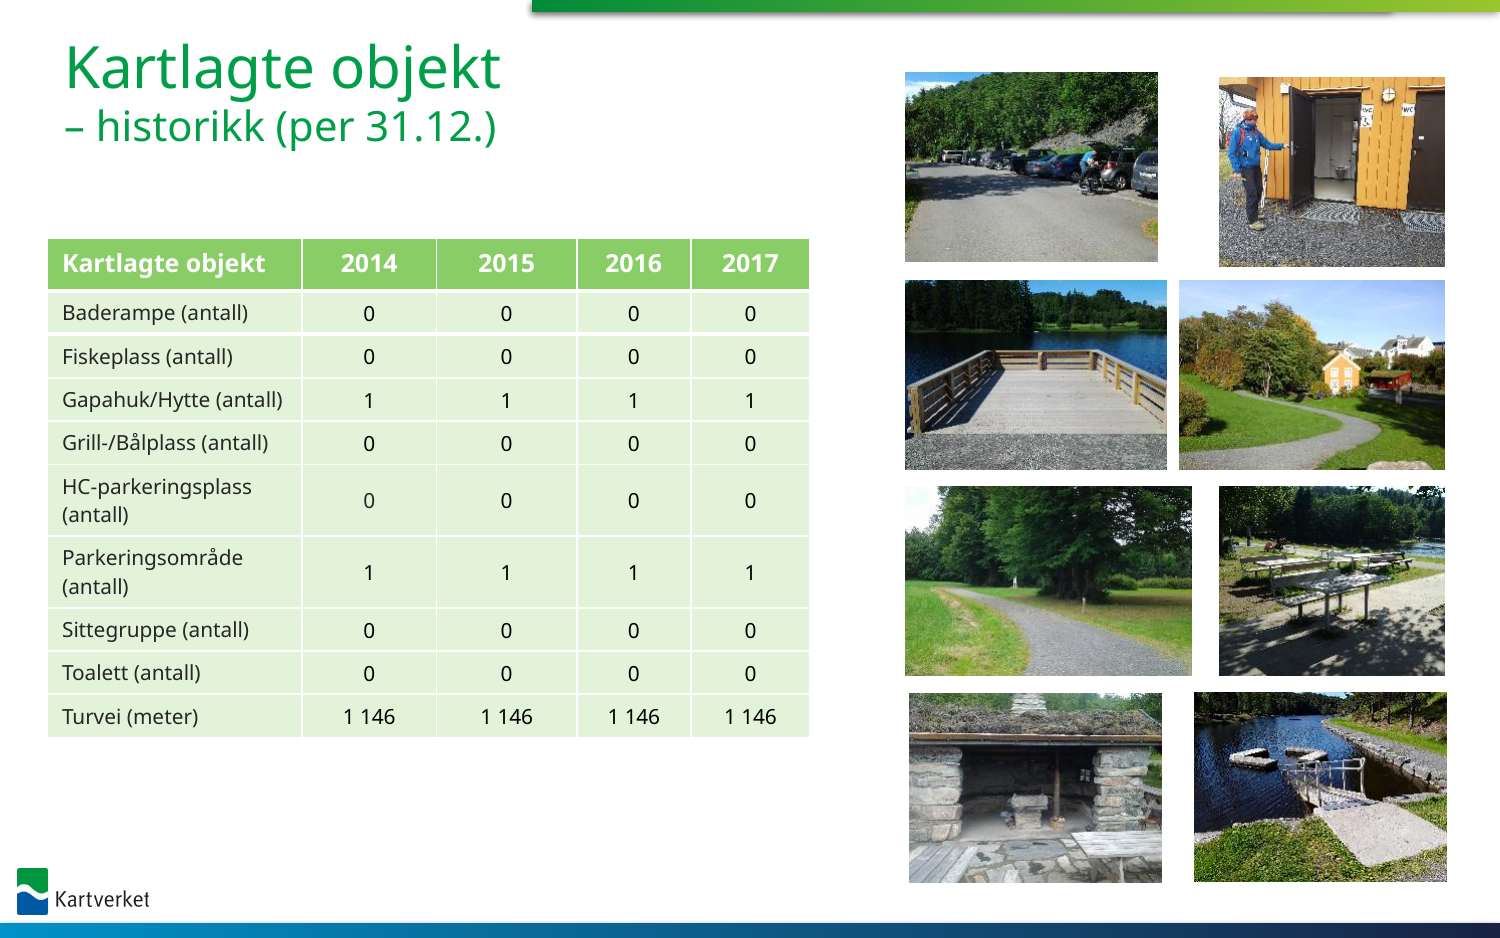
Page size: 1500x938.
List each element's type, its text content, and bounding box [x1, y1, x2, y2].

table_header 2017 [692, 239, 809, 289]
table_cell 0 [692, 293, 809, 332]
table_cell 0 [578, 293, 690, 332]
table_cell Grill-/Bålplass (antall) [48, 422, 301, 464]
table_cell 0 [303, 336, 436, 377]
picture [1194, 692, 1448, 882]
picture [905, 72, 1158, 262]
table_cell Turvei (meter) [48, 695, 301, 737]
table_header 2016 [578, 239, 690, 289]
picture [1179, 280, 1445, 470]
table_cell 0 [692, 422, 809, 464]
picture [905, 280, 1167, 470]
table_cell 0 [303, 652, 436, 693]
table_cell 1 146 [303, 695, 436, 737]
text_box Kartlagte objekt – historikk (per 31.12.) [49, 14, 1431, 158]
picture [909, 693, 1163, 884]
table_header Kartlagte objekt [48, 239, 301, 289]
table_cell Sittegruppe (antall) [48, 609, 301, 650]
table_cell 0 [303, 609, 436, 650]
table_cell 1 [303, 537, 436, 607]
table_cell 0 [437, 293, 576, 332]
picture [1219, 77, 1445, 267]
table_cell 0 [578, 336, 690, 377]
table_header 2014 [303, 239, 436, 289]
table_cell 0 [437, 336, 576, 377]
picture [905, 486, 1193, 676]
table_cell 1 146 [437, 695, 576, 737]
picture [1219, 486, 1445, 676]
table_header 2015 [437, 239, 576, 289]
table_cell 0 [692, 465, 809, 535]
table_cell 1 [578, 537, 690, 607]
table_cell Toalett (antall) [48, 652, 301, 693]
table_cell 0 [578, 609, 690, 650]
table_cell Parkeringsområde (antall) [48, 537, 301, 607]
table_cell 1 [437, 537, 576, 607]
table_cell 0 [303, 422, 436, 464]
table_cell Baderampe (antall) [48, 293, 301, 332]
table_cell 0 [692, 652, 809, 693]
table_cell 1 146 [578, 695, 690, 737]
table_cell HC-parkeringsplass (antall) [48, 465, 301, 535]
table_cell 0 [692, 609, 809, 650]
table_cell 0 [692, 336, 809, 377]
table_cell 1 [303, 379, 436, 420]
table_cell 0 [303, 293, 436, 332]
table_cell 0 [437, 422, 576, 464]
table_cell Gapahuk/Hytte (antall) [48, 379, 301, 420]
table_cell 0 [578, 652, 690, 693]
table_cell Fiskeplass (antall) [48, 336, 301, 377]
table_cell 1 [692, 379, 809, 420]
table_cell 0 [578, 422, 690, 464]
table_cell 0 [303, 465, 436, 535]
table_cell 1 [578, 379, 690, 420]
table_cell 0 [437, 652, 576, 693]
table_cell 0 [437, 609, 576, 650]
table_cell 0 [578, 465, 690, 535]
table_cell 1 [437, 379, 576, 420]
table_cell 0 [437, 465, 576, 535]
table_cell 1 146 [692, 695, 809, 737]
table_cell 1 [692, 537, 809, 607]
